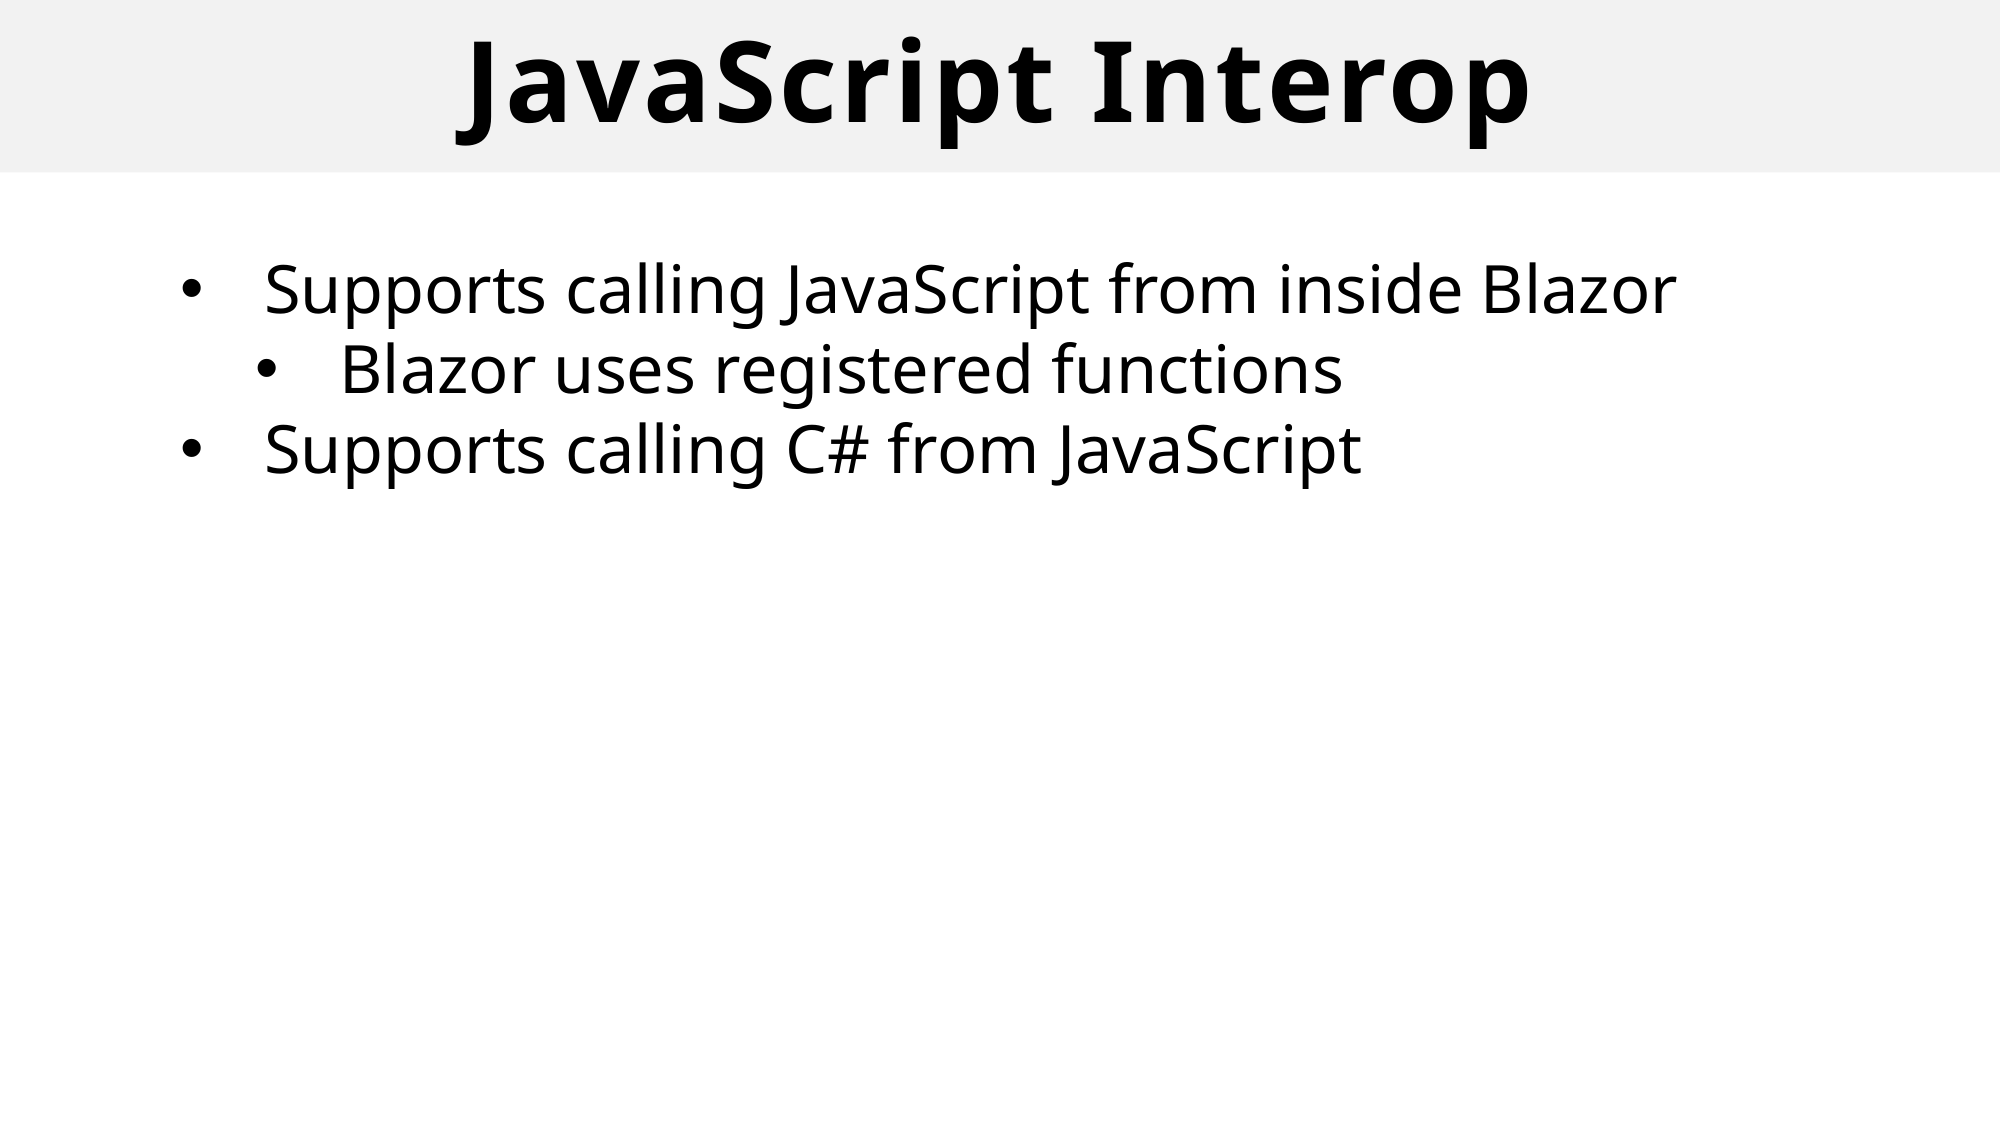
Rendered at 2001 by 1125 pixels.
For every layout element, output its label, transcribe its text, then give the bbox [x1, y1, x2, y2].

title JavaScript Interop [0, 0, 2000, 172]
text_box Supports calling JavaScript from inside Blazor Blazor uses registered functions Supports calling C# from JavaScript [0, 172, 2000, 723]
